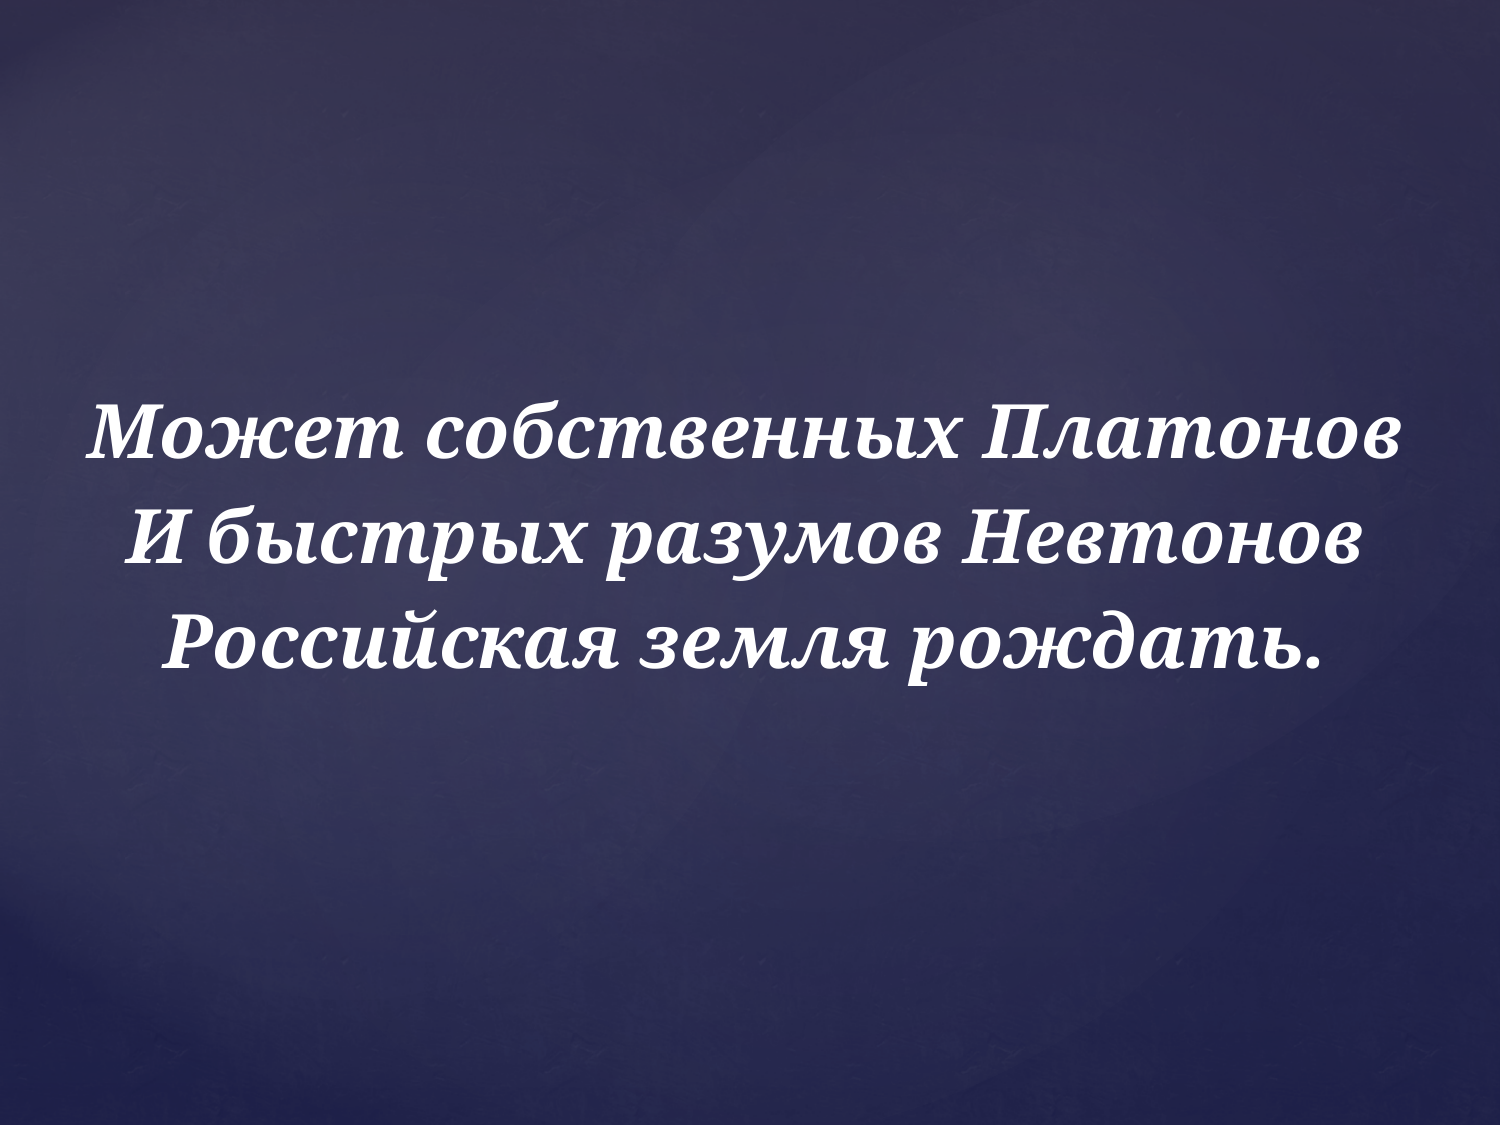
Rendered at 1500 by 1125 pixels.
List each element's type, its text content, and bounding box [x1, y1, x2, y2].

list Может собственных Платонов И быстрых разумов Невтонов Российская земля рождать. [53, 338, 1436, 938]
